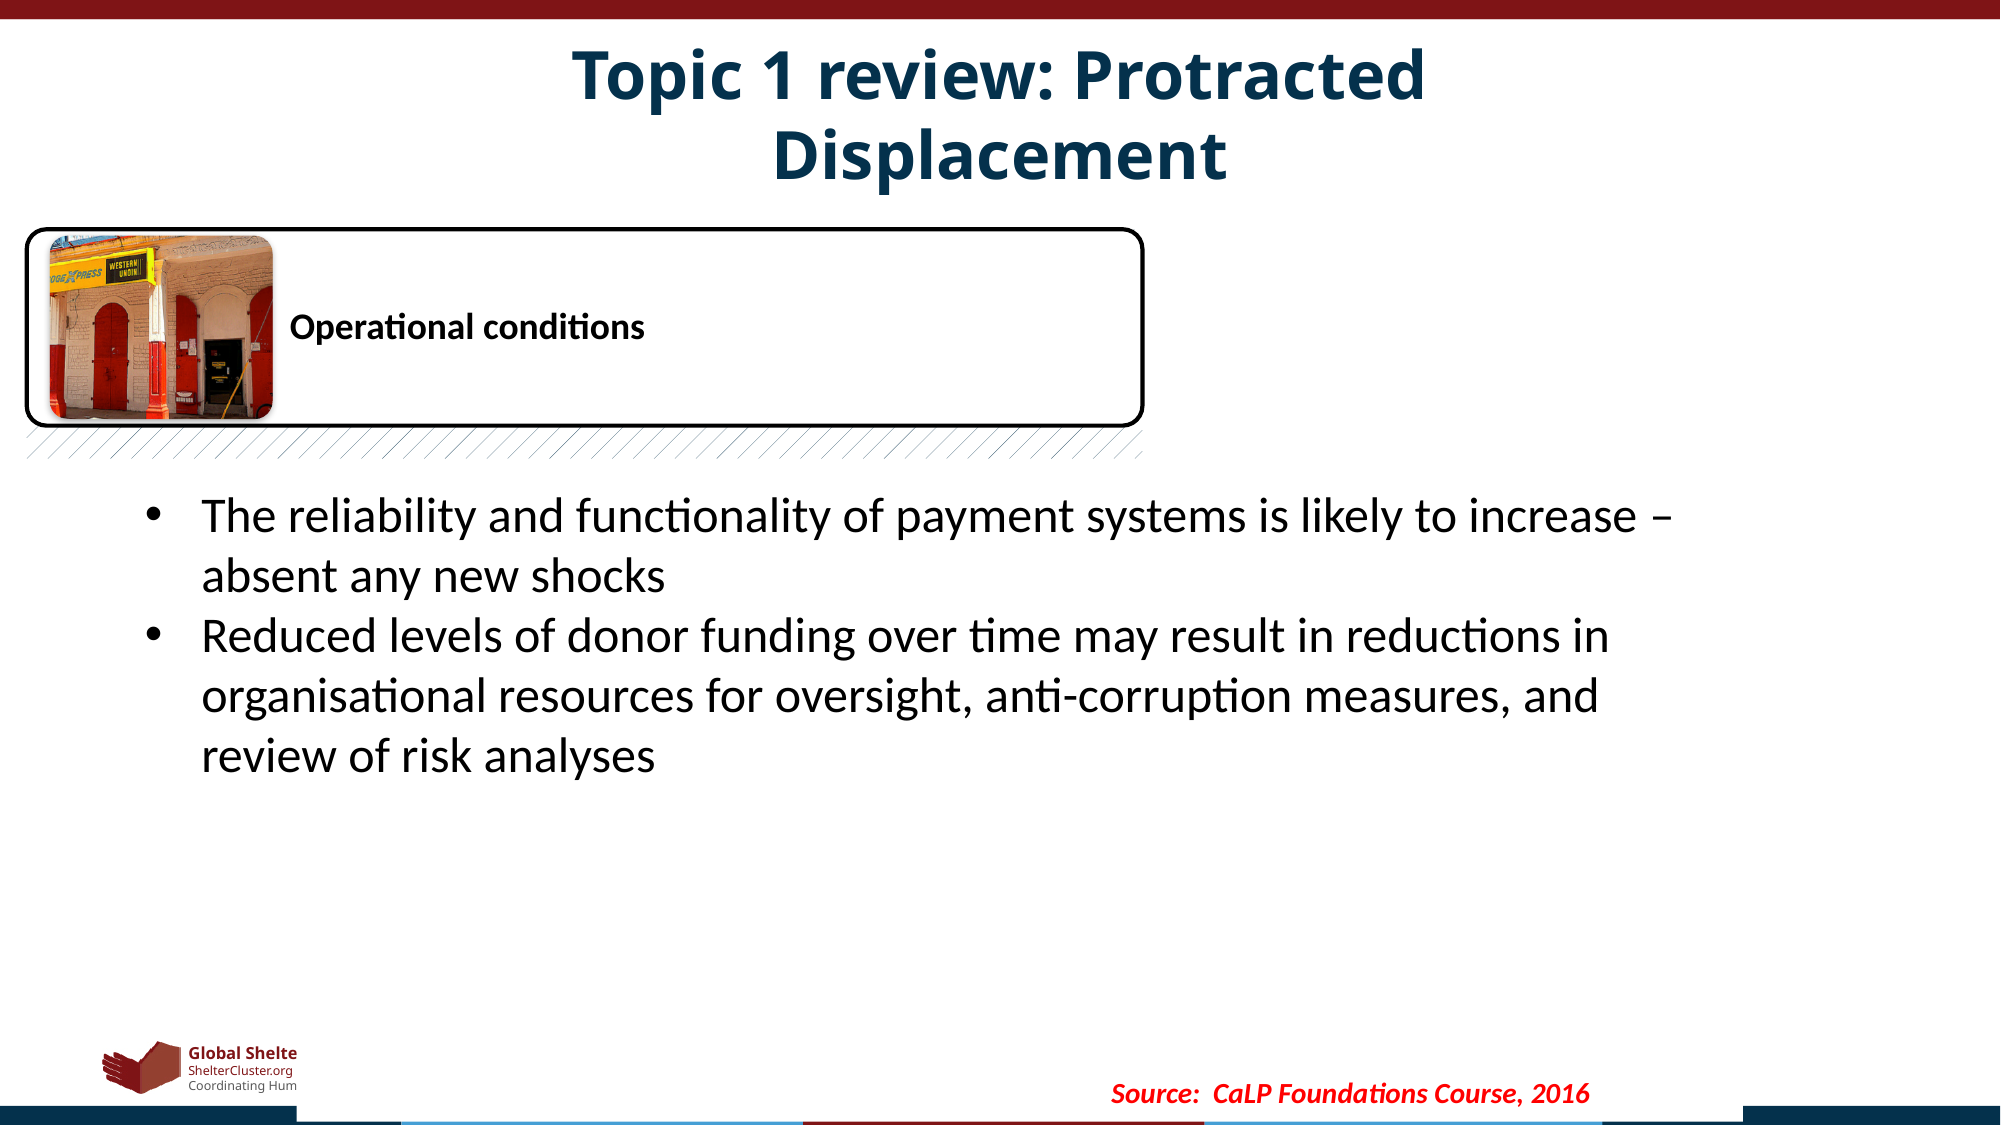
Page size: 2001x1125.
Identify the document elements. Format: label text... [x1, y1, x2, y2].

title Topic 1 review: Protracted Displacement [324, 19, 1675, 207]
text_box Source: CaLP Foundations Course, 2016 [1096, 1067, 1605, 1118]
picture [102, 1041, 181, 1094]
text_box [26, 228, 1143, 459]
text_box [296, 1035, 1743, 1122]
text_box The reliability and functionality of payment systems is likely to increase – absent any new shocks Reduced levels of donor funding over time may result in reductions in organisational resources for oversight, anti-corruption measures, and review of risk analyses [130, 475, 1712, 791]
